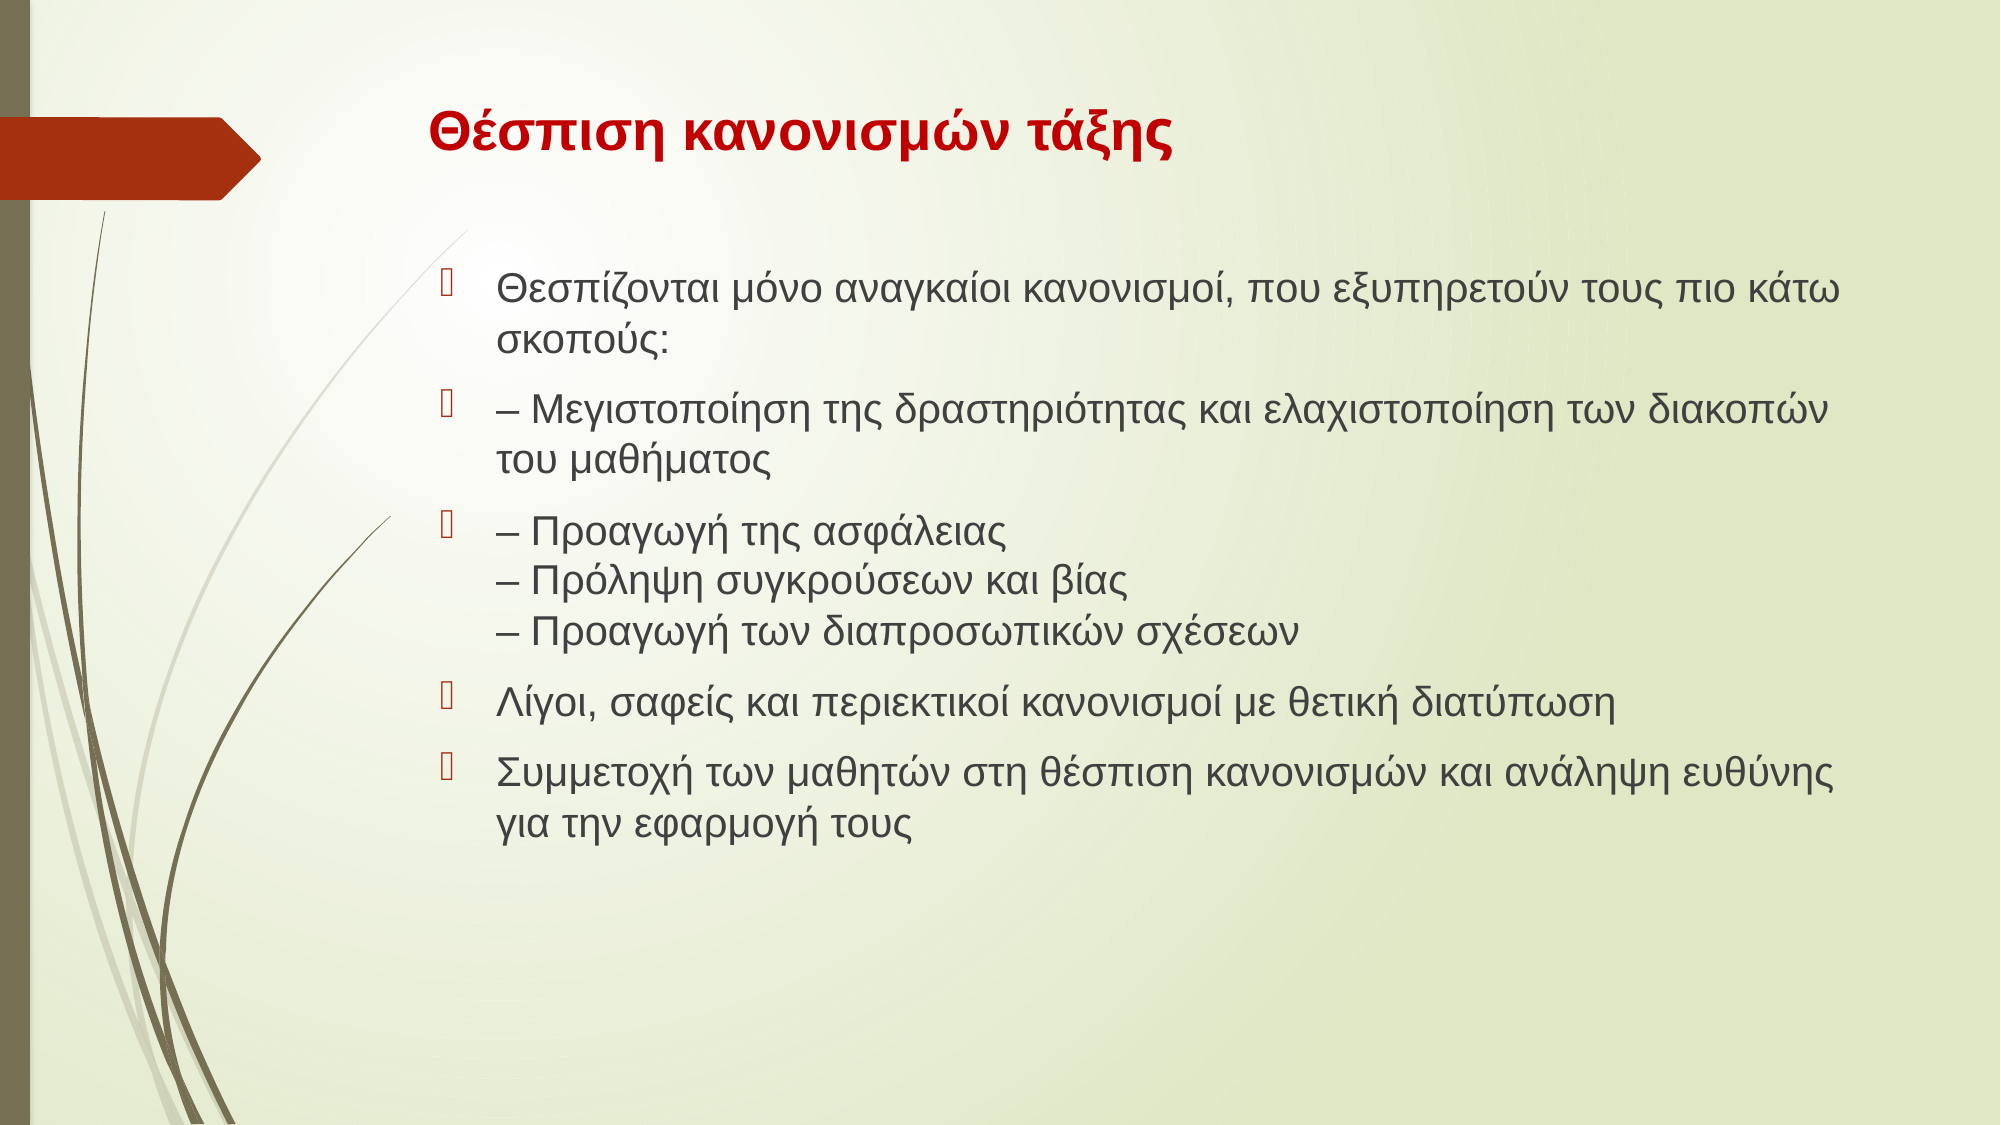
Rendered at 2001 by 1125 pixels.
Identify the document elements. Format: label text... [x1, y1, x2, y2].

title Θέσπιση κανονισμών τάξης [413, 87, 1876, 239]
list Θεσπίζονται μόνο αναγκαίοι κανονισμοί, που εξυπηρετούν τους πιο κάτω σκοπούς: – Μεγιστοποίηση της δραστηριότητας και ελαχιστοποίηση των διακοπών του μαθήματος – Προαγωγή της ασφάλειας – Πρόληψη συγκρούσεων και βίας – Προαγωγή των διαπροσωπικών σχέσεων Λίγοι, σαφείς και περιεκτικοί κανονισμοί με θετική διατύπωση Συμμετοχή των μαθητών στη θέσπιση κανονισμών και ανάληψη ευθύνης για την εφαρμογή τους [424, 253, 1888, 970]
